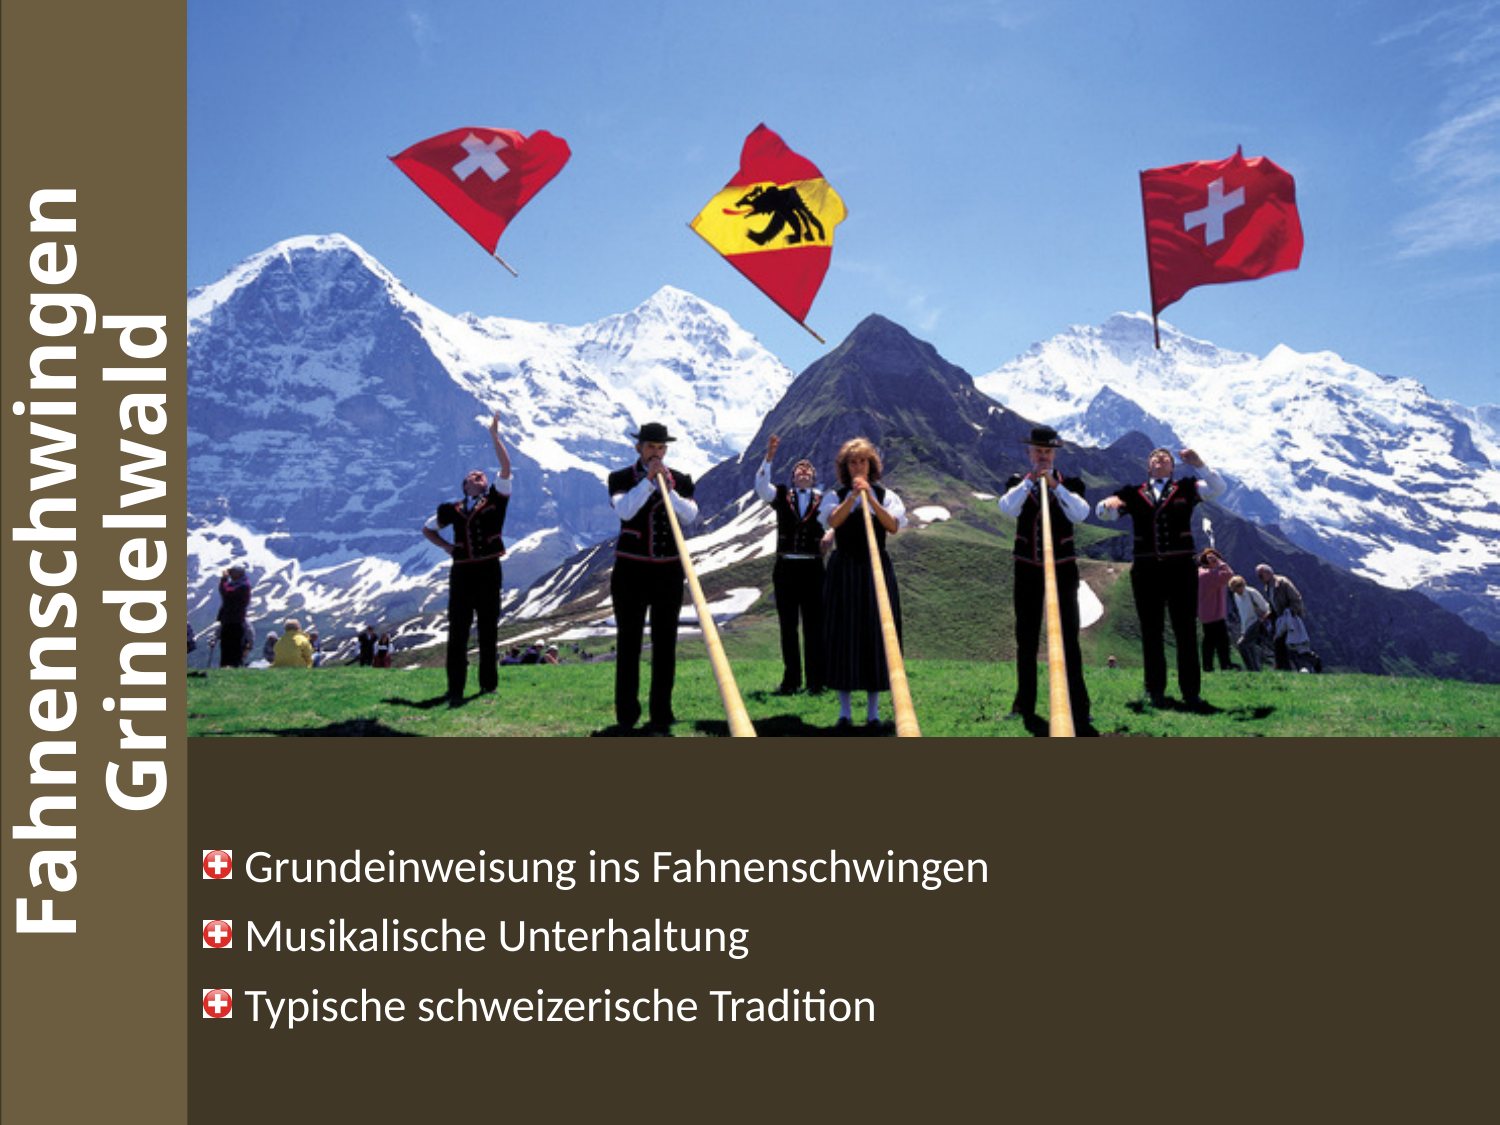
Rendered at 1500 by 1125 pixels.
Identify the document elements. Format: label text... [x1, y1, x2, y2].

picture [187, 0, 1500, 737]
list Grundeinweisung ins Fahnenschwingen Musikalische Unterhaltung Typische schweizerische Tradition [188, 834, 1500, 1041]
title Fahnenschwingen Grindelwald [1, 0, 188, 1125]
